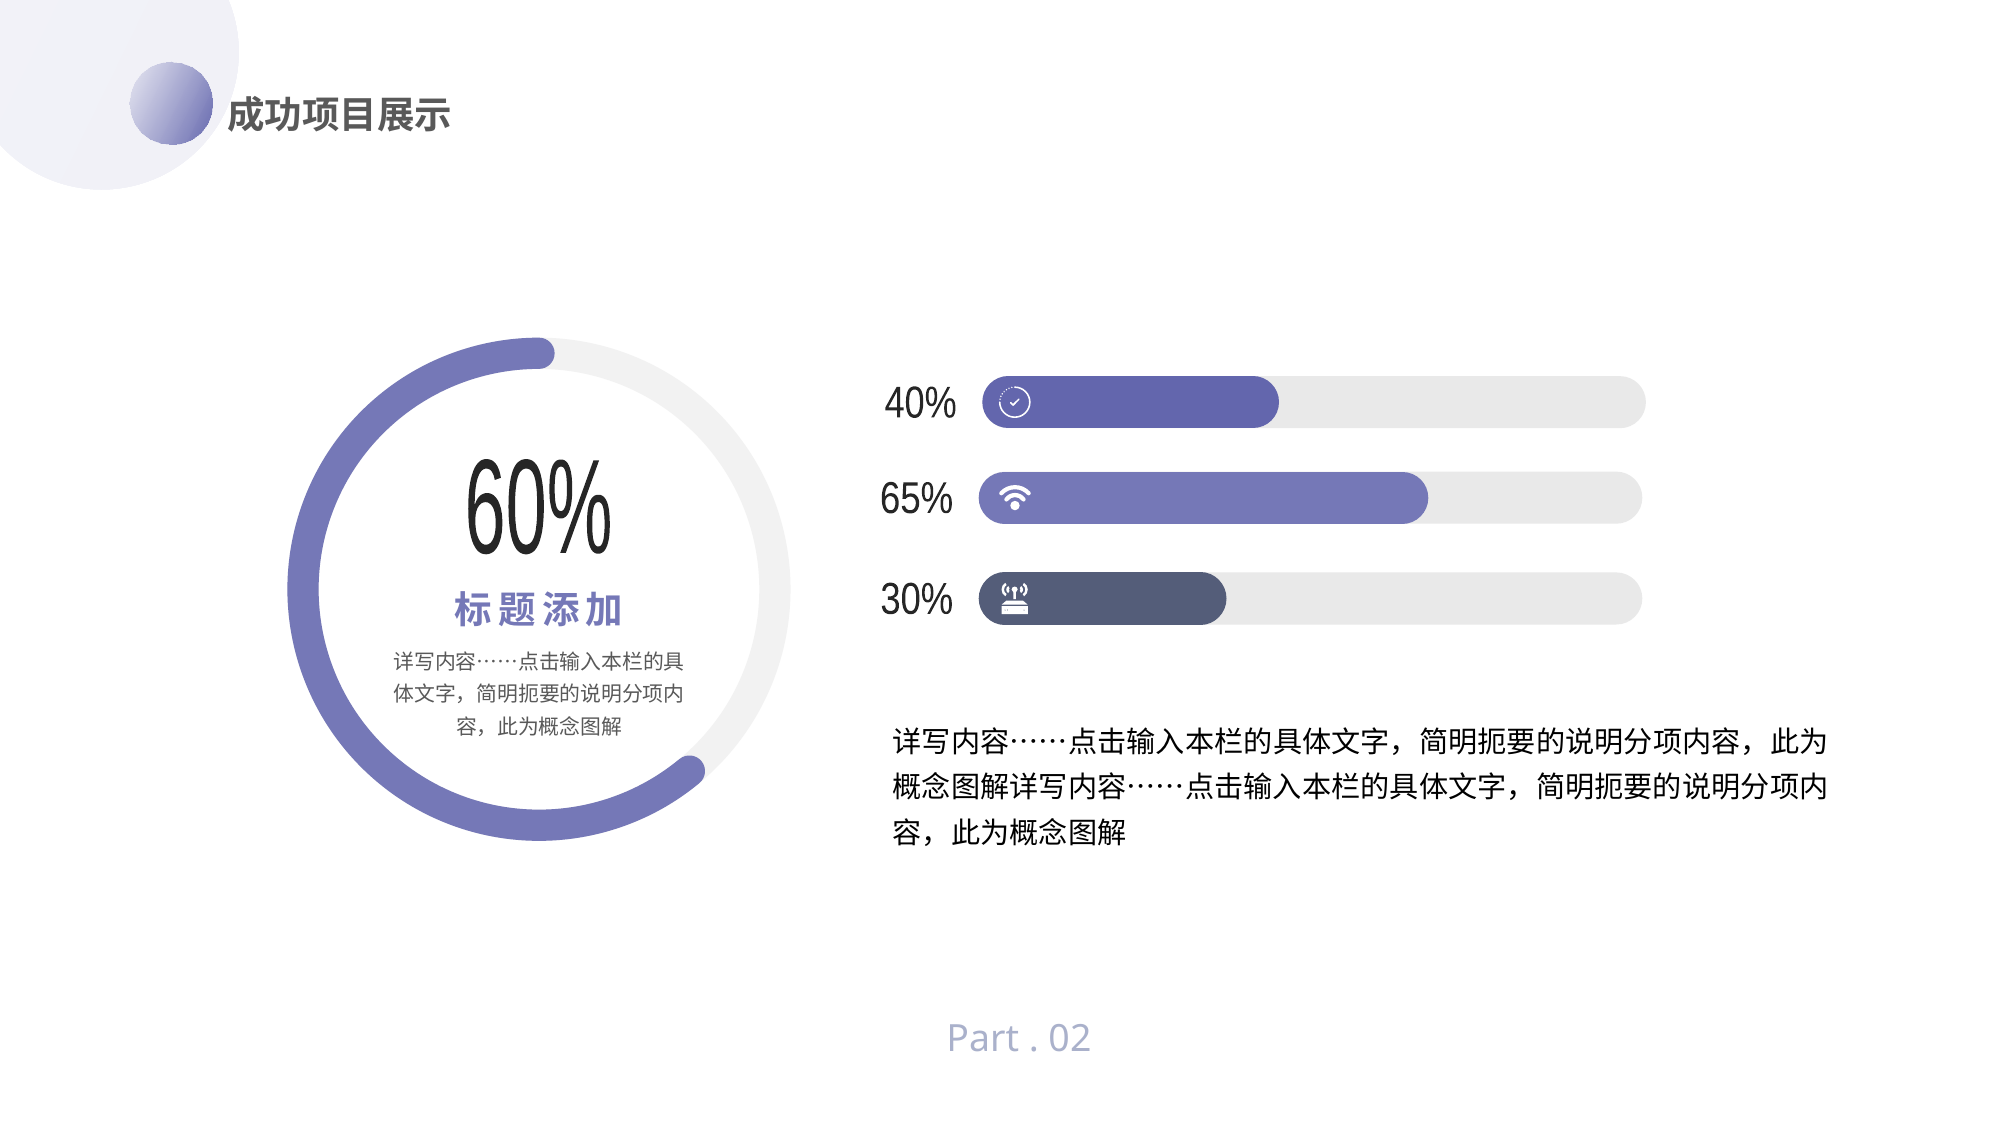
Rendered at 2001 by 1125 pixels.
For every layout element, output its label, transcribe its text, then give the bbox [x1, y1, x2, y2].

text_box 成功项目展示 [212, 84, 626, 144]
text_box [881, 386, 1620, 615]
text_box [0, 0, 240, 191]
text_box 详写内容……点击输入本栏的具体文字，简明扼要的说明分项内容，此为概念图解详写内容……点击输入本栏的具体文字，简明扼要的说明分项内容，此为概念图解 [877, 705, 1844, 857]
text_box [128, 60, 212, 146]
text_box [302, 353, 775, 826]
text_box Part . 02 [931, 997, 1154, 1075]
